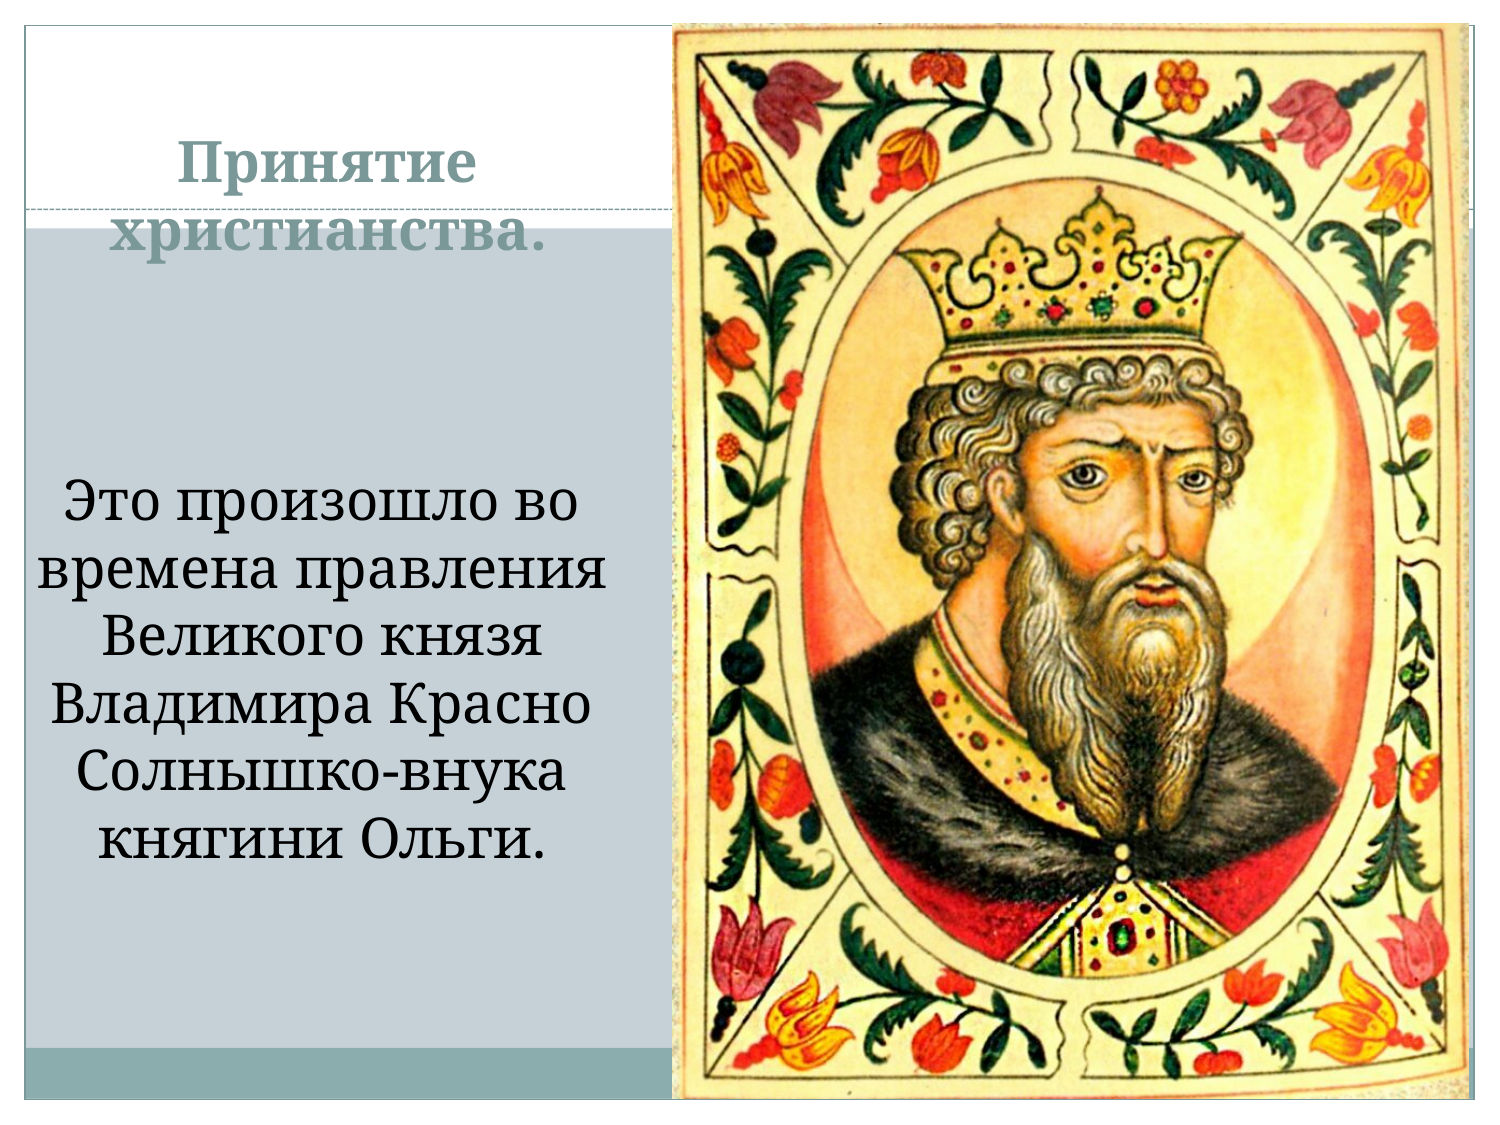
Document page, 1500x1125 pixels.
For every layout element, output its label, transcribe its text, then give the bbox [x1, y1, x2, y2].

title Принятие христианства. [0, 117, 657, 270]
list Это произошло во времена правления Великого князя Владимира Красно Солнышко-внука княгини Ольги. [0, 457, 645, 1032]
picture [671, 23, 1469, 1099]
